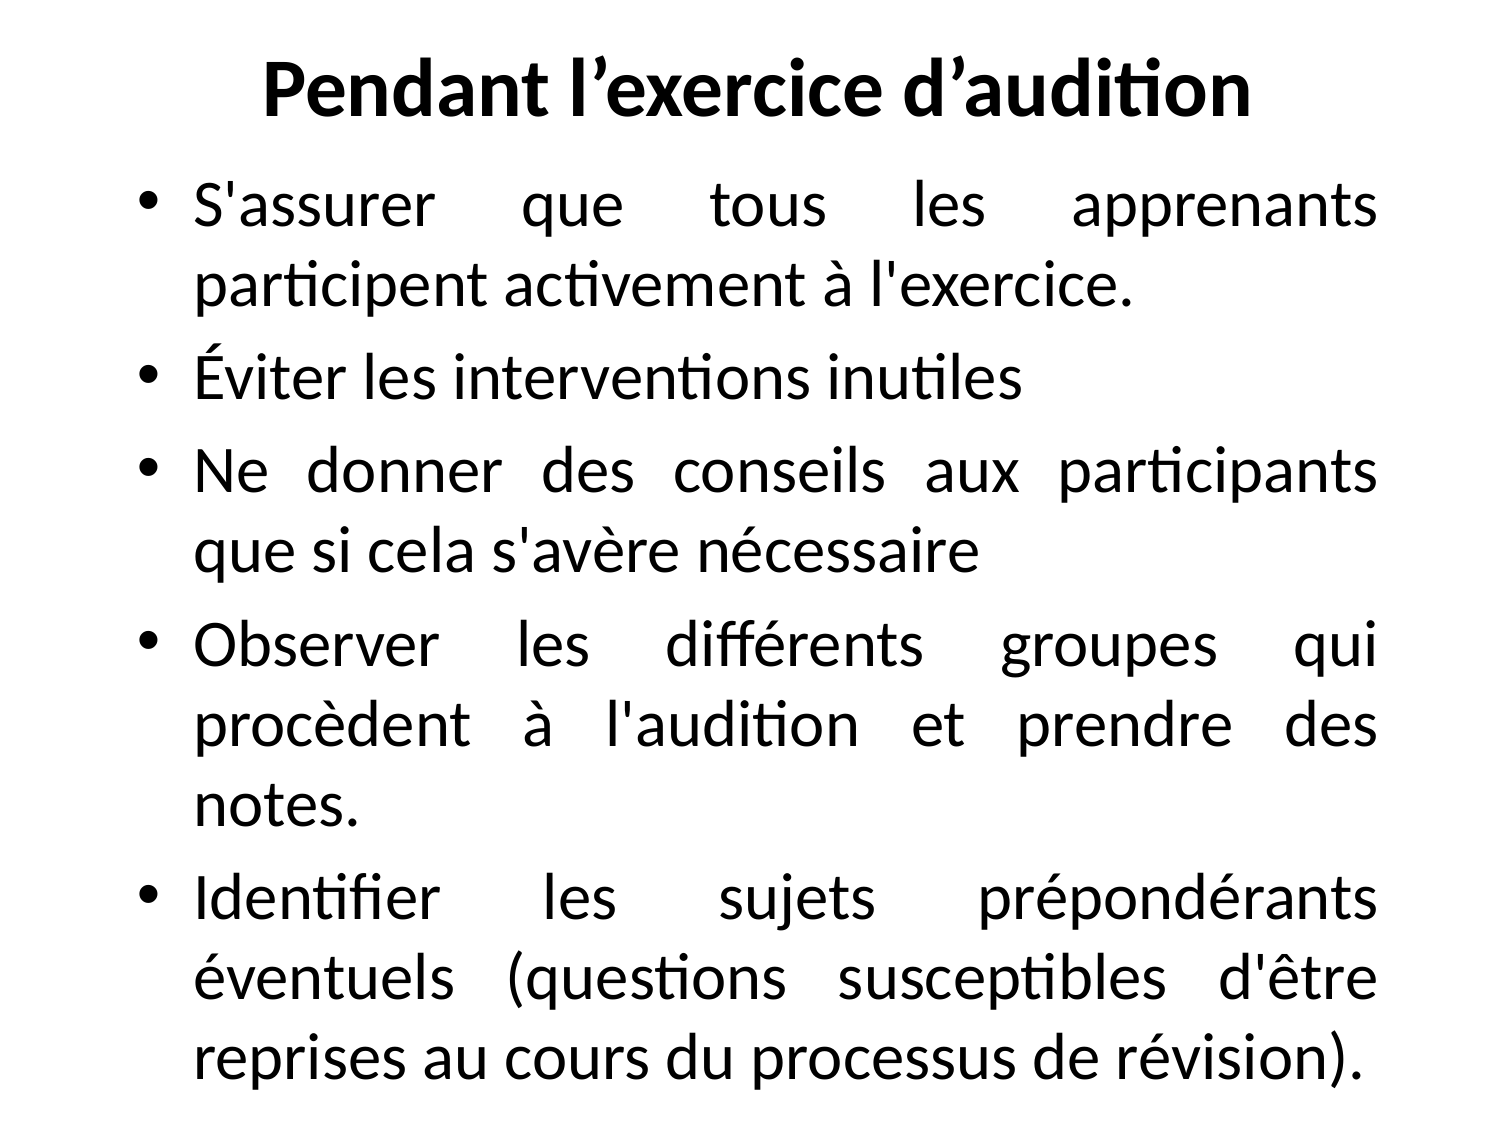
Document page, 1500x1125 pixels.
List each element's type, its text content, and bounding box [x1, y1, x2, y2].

text_box Pendant l’exercice d’audition [83, 25, 1433, 213]
text_box S'assurer que tous les apprenants participent activement à l'exercice. Éviter les interventions inutiles Ne donner des conseils aux participants que si cela s'avère nécessaire Observer les différents groupes qui procèdent à l'audition et prendre des notes. Identifier les sujets prépondérants éventuels (questions susceptibles d'être reprises au cours du processus de révision). [122, 213, 1394, 1125]
